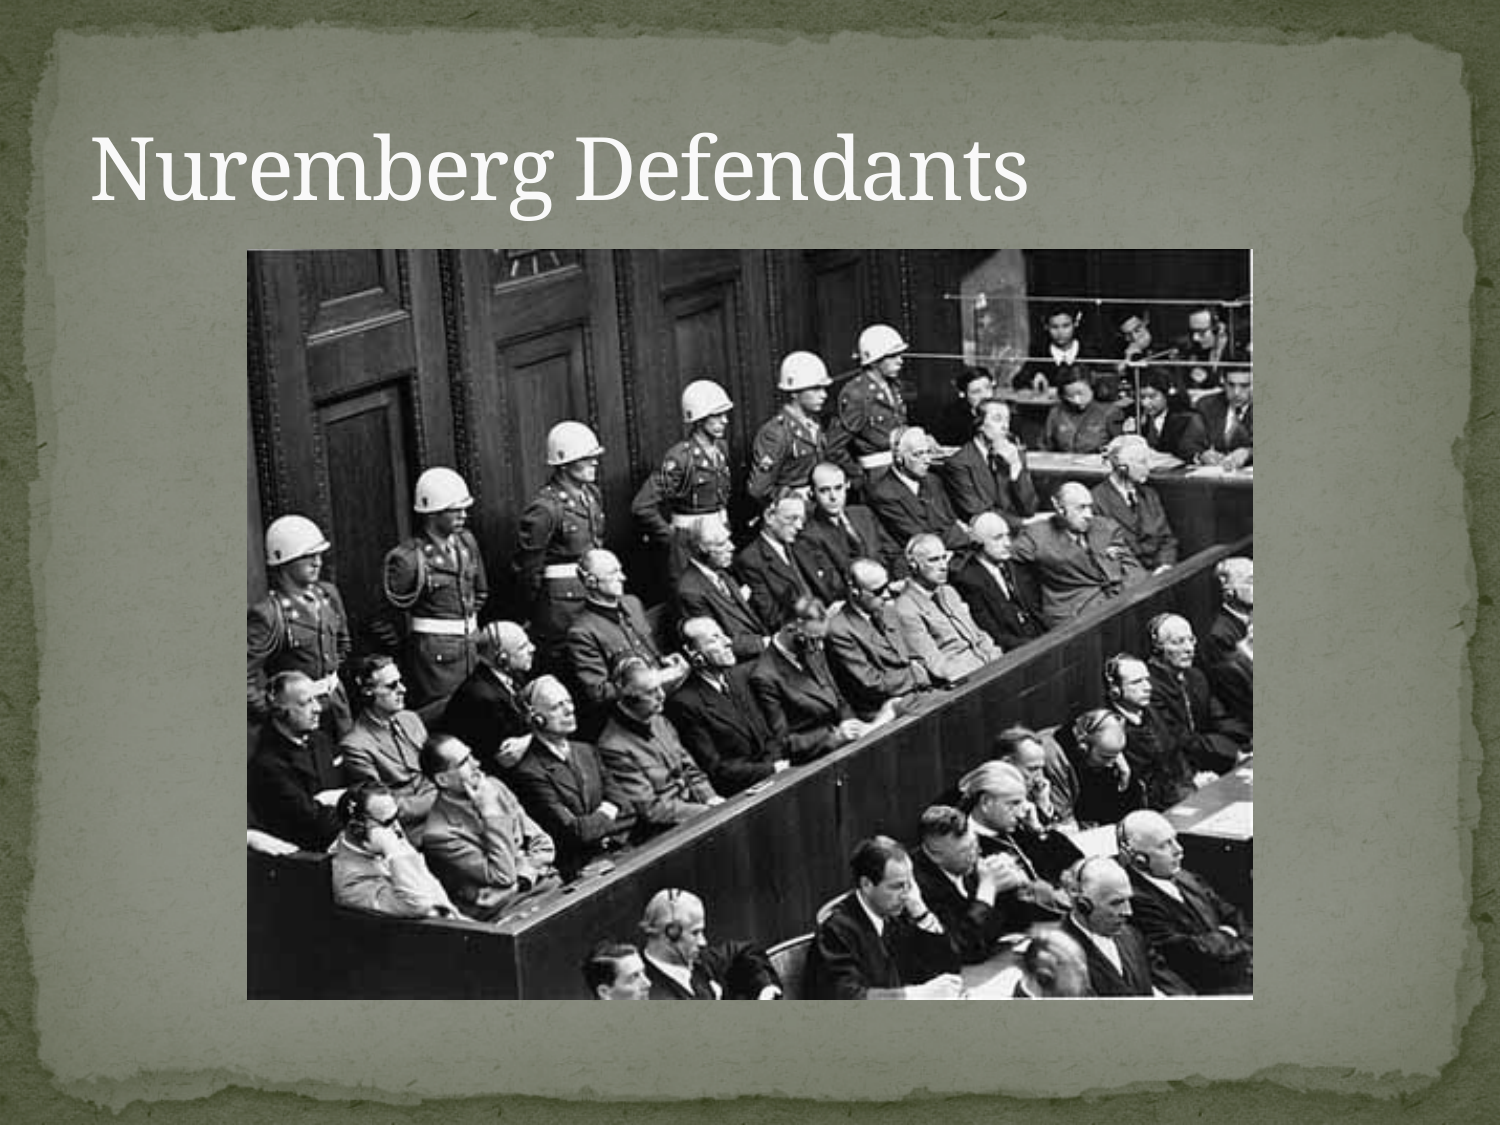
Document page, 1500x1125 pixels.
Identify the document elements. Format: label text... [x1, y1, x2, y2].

title Nuremberg Defendants [74, 24, 1425, 225]
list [77, 252, 1424, 998]
